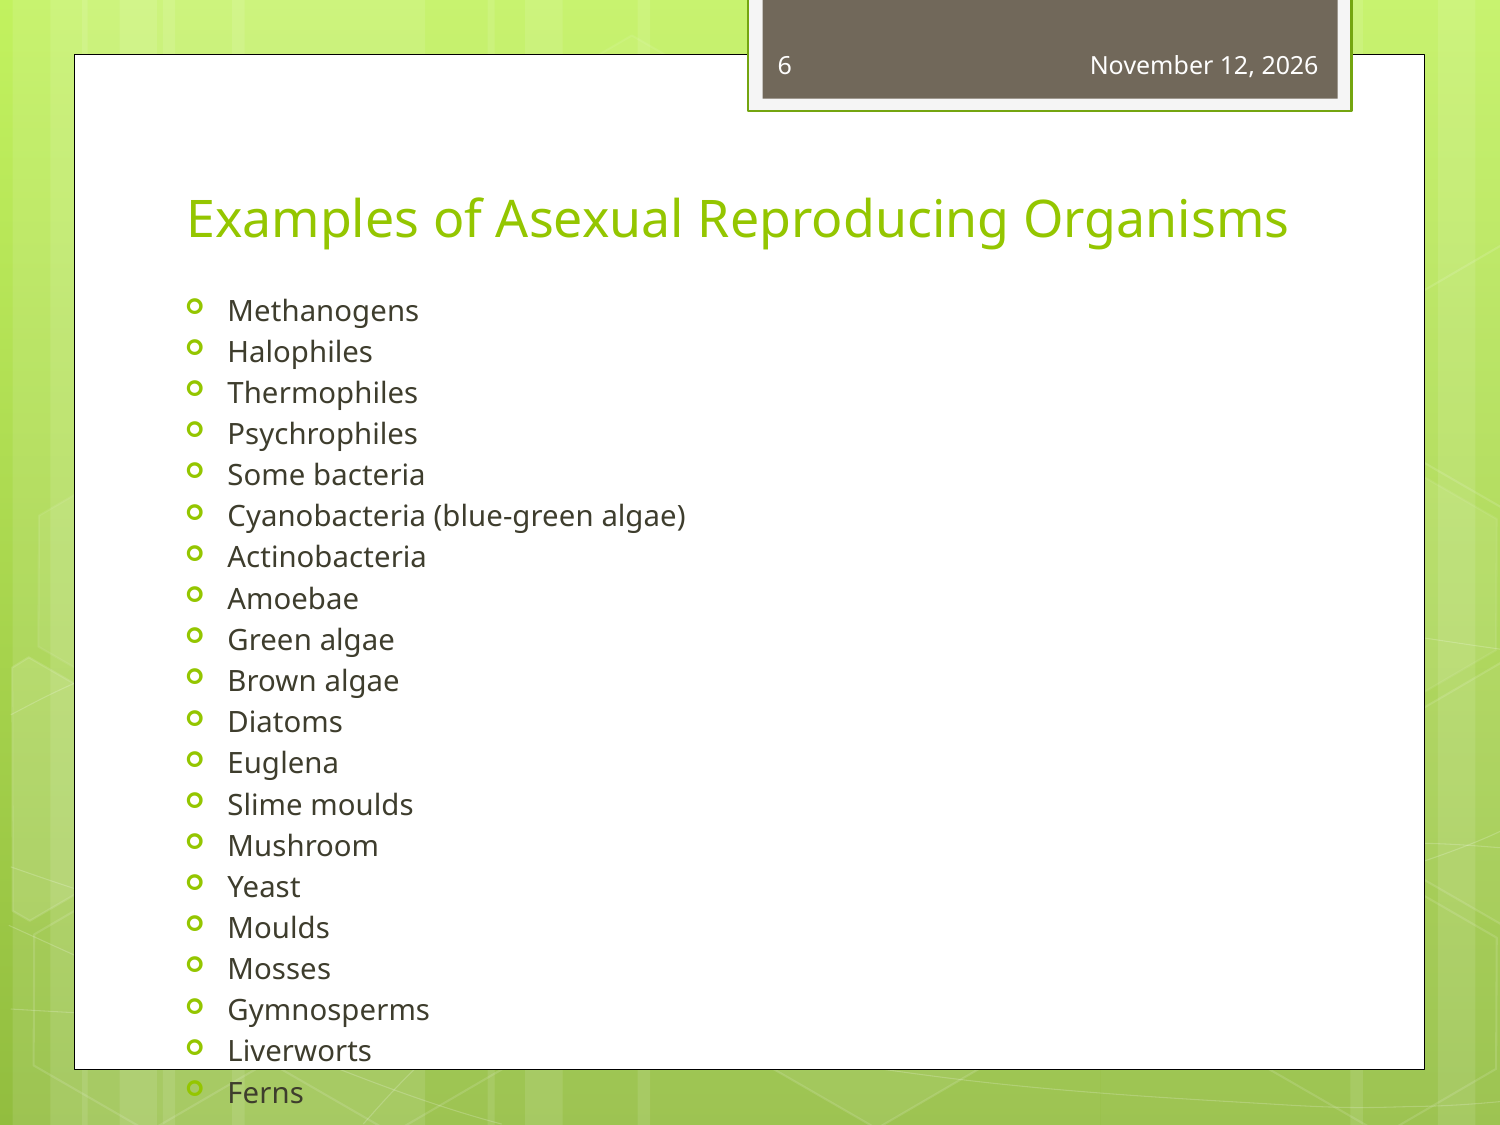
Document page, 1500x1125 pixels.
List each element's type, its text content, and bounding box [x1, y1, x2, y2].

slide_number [983, 36, 1334, 97]
title Examples of Asexual Reproducing Organisms [171, 137, 1324, 256]
slide_number 6 [762, 36, 982, 97]
list Methanogens Halophiles Thermophiles Psychrophiles Some bacteria Cyanobacteria (blue-green algae) Actinobacteria Amoebae Green algae Brown algae Diatoms Euglena Slime moulds Mushroom Yeast Moulds Mosses Gymnosperms Liverworts Ferns [159, 283, 1329, 1123]
